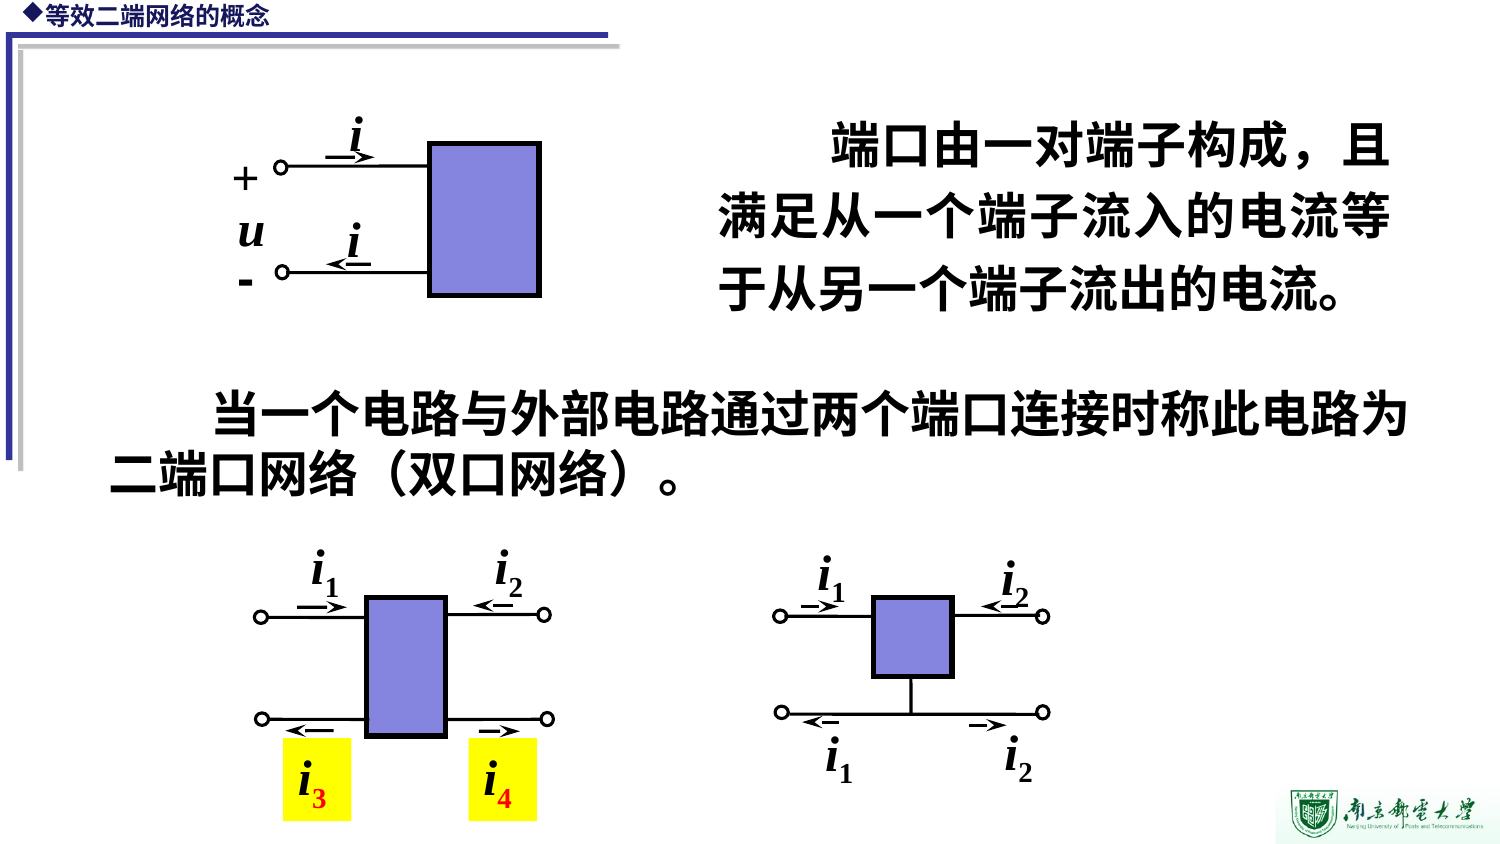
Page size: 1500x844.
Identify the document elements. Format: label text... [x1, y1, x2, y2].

text_box i3 [283, 810, 352, 822]
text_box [257, 527, 554, 803]
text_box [773, 532, 1075, 791]
text_box i4 [468, 810, 537, 822]
text_box 当一个电路与外部电路通过两个端口连接时称此电路为二端口网络（双口网络）。 [93, 374, 1443, 510]
picture [1275, 781, 1500, 844]
text_box 端口由一对端子构成，且满足从一个端子流入的电流等于从另一个端子流出的电流。 [703, 93, 1407, 325]
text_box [222, 93, 540, 316]
